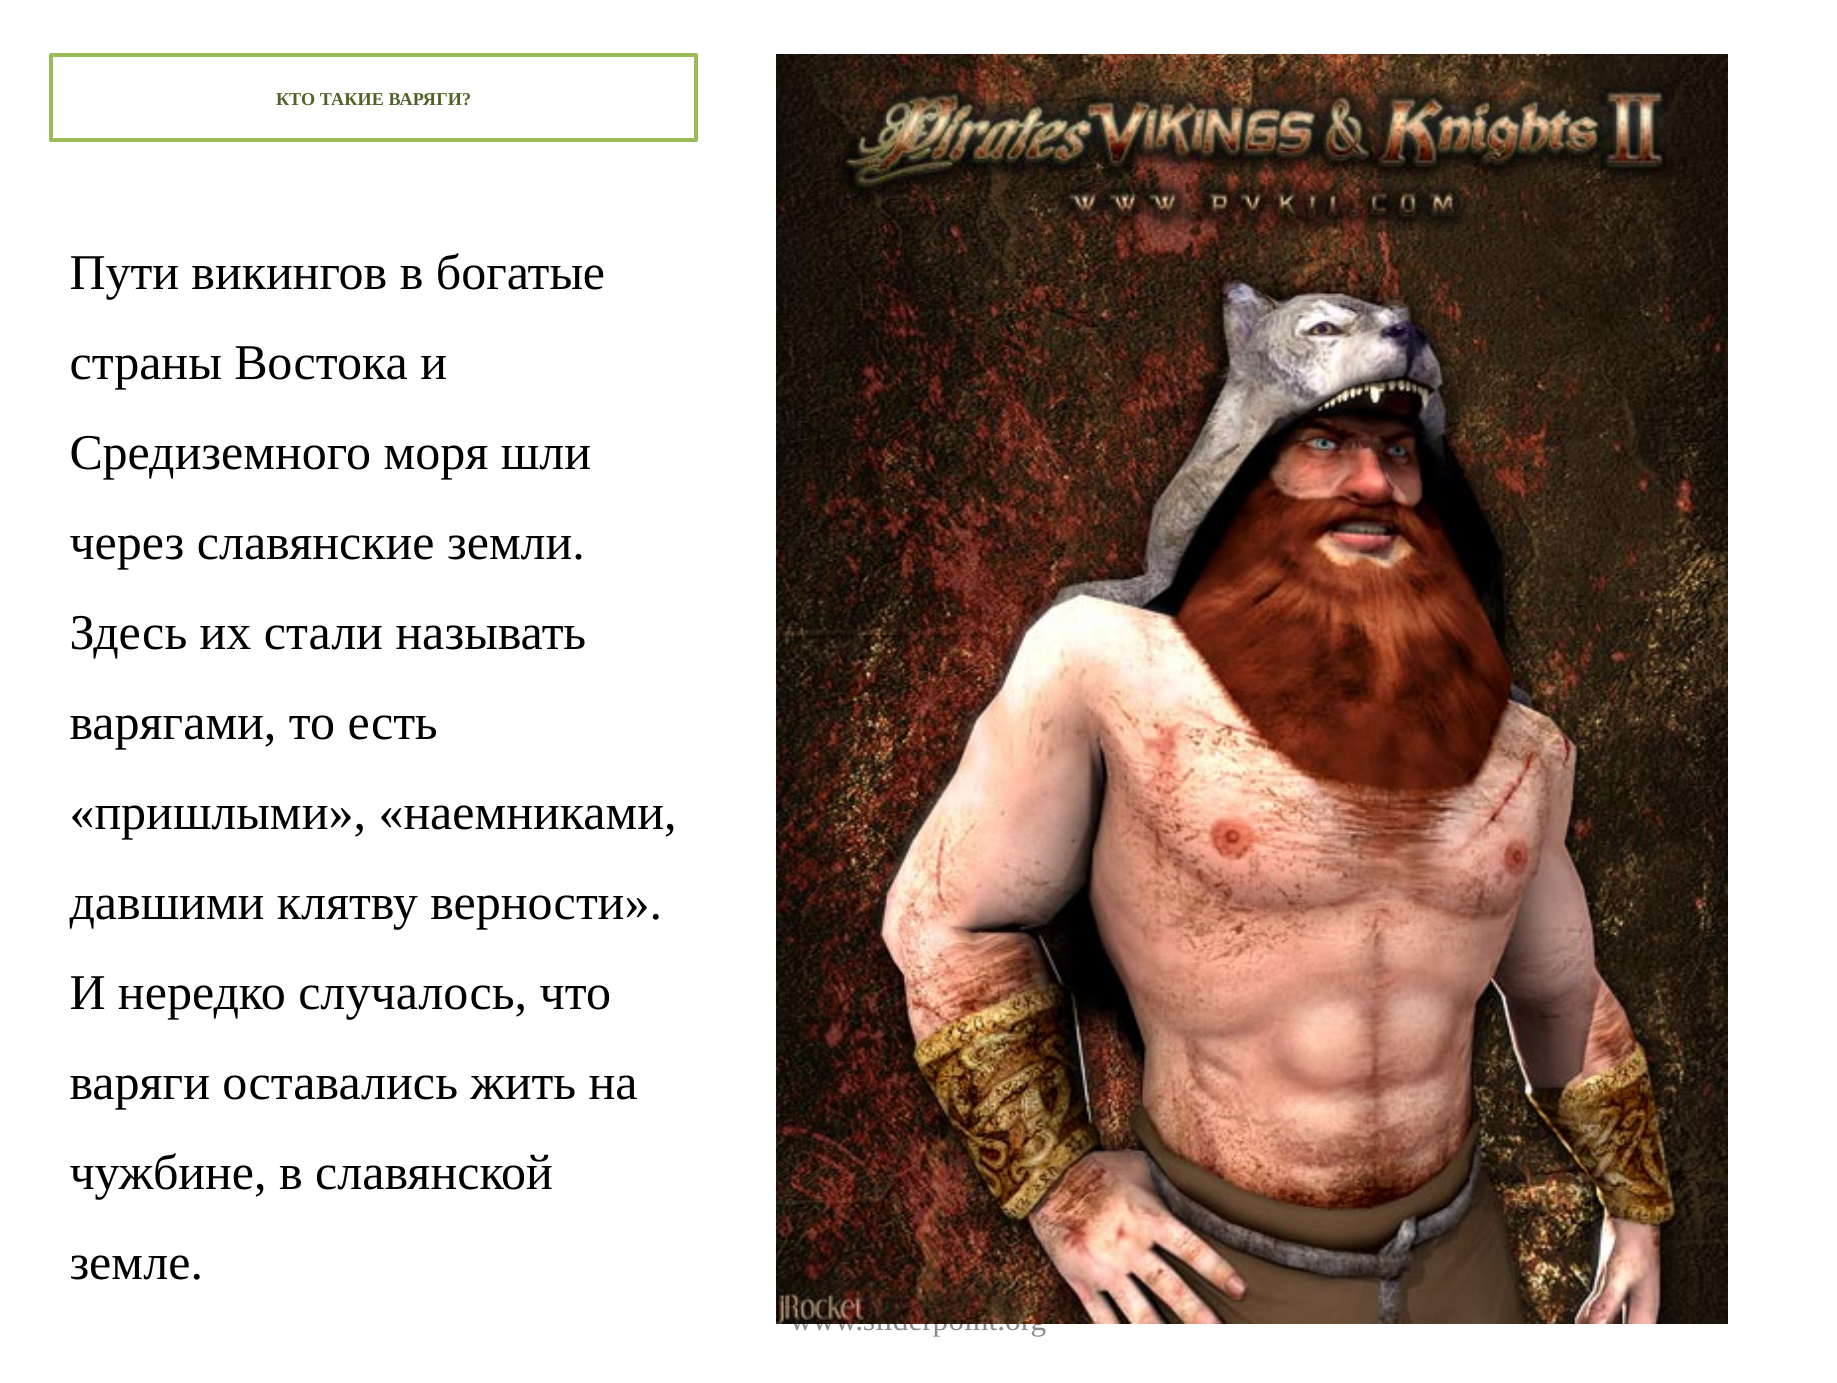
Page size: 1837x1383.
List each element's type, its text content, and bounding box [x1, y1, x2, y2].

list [775, 54, 1728, 1325]
footer www.sliderpoint.org [627, 1280, 1210, 1355]
title КТО ТАКИЕ ВАРЯГИ? [49, 53, 698, 142]
list Пути викингов в богатые страны Востока и Средиземного моря шли через славянские земли. Здесь их стали называть варягами, то есть «пришлыми», «наемниками, давшими клятву верности». И нередко случалось, что варяги оставались жить на чужбине, в славянской земле. [51, 175, 697, 1324]
